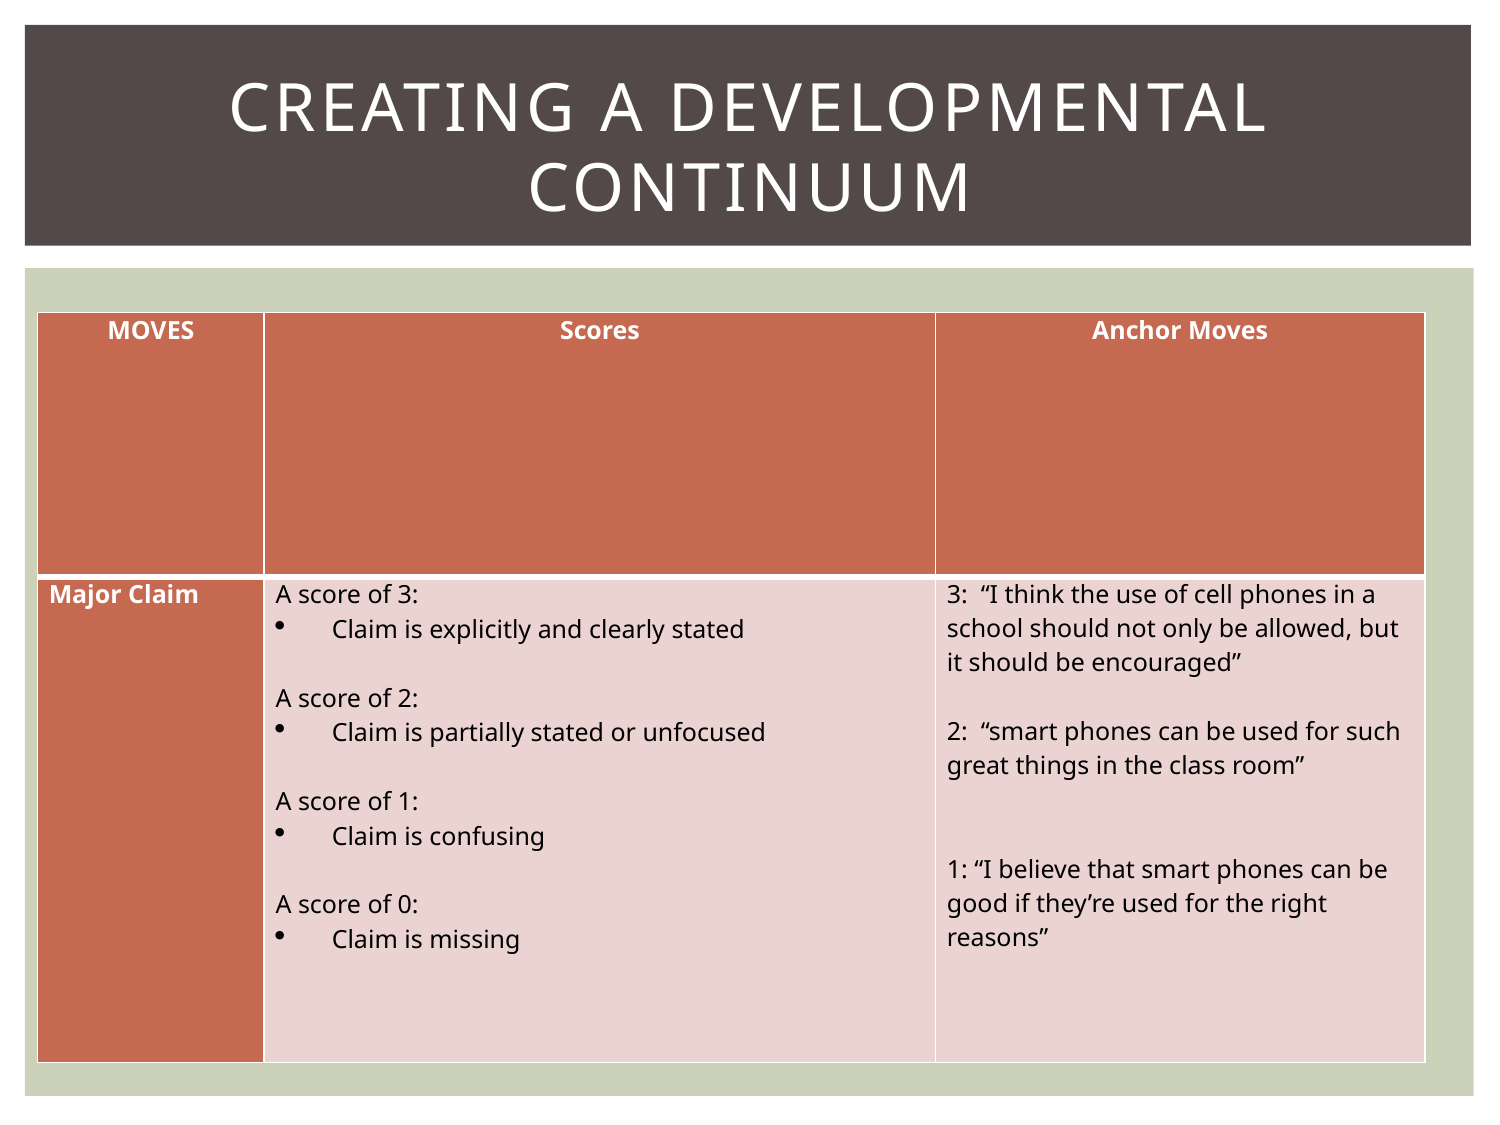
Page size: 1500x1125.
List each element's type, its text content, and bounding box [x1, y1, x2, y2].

table_header MOVES [38, 313, 263, 574]
table_cell Major Claim [38, 580, 263, 1062]
table_header Anchor Moves [936, 313, 1424, 574]
table_cell 3: “I think the use of cell phones in a school should not only be allowed, but it should be encouraged” 2: “smart phones can be used for such great things in the class room” 1: “I believe that smart phones can be good if they’re used for the right reasons” [936, 580, 1424, 1062]
table_header Scores [265, 313, 935, 574]
table_cell A score of 3: Claim is explicitly and clearly stated A score of 2: Claim is partially stated or unfocused A score of 1: Claim is confusing A score of 0: Claim is missing [265, 580, 935, 1062]
title Creating a Developmental Continuum [62, 58, 1438, 232]
